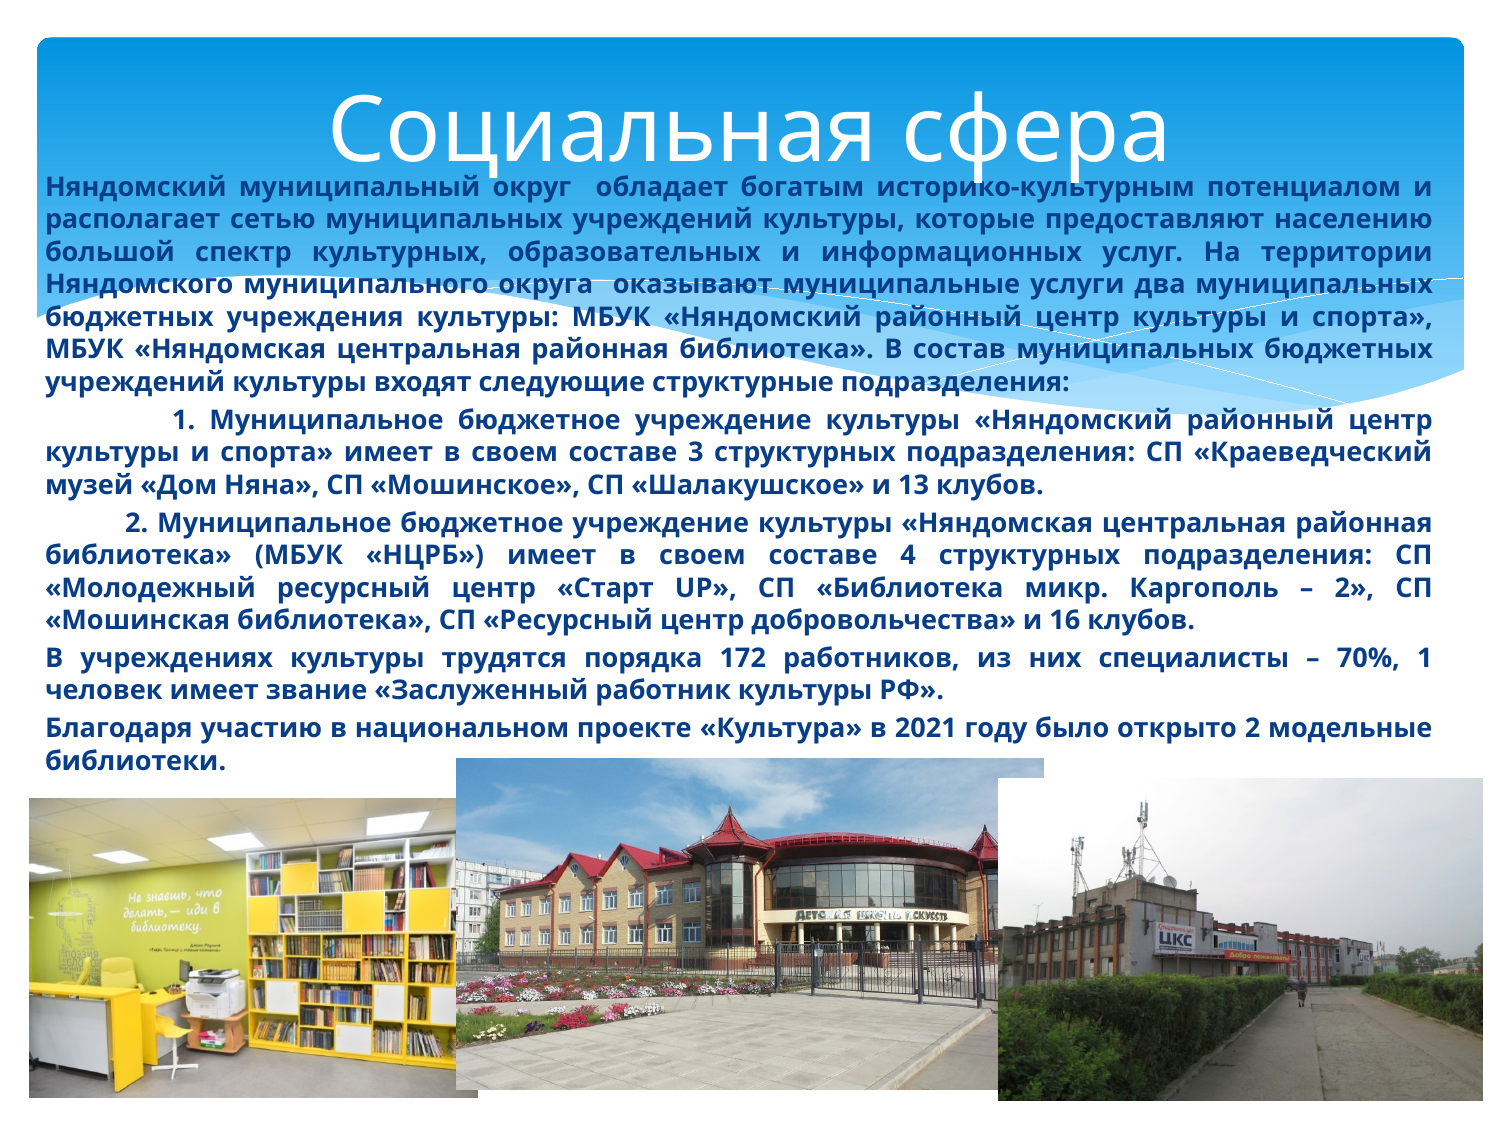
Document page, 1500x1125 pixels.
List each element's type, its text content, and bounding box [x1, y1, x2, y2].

list Няндомский муниципальный округ обладает богатым историко-культурным потенциалом и располагает сетью муниципальных учреждений культуры, которые предоставляют населению большой спектр культурных, образовательных и информационных услуг. На территории Няндомского муниципального округа оказывают муниципальные услуги два муниципальных бюджетных учреждения культуры: МБУК «Няндомский районный центр культуры и спорта», МБУК «Няндомская центральная районная библиотека». В состав муниципальных бюджетных учреждений культуры входят следующие структурные подразделения: 1. Муниципальное бюджетное учреждение культуры «Няндомский районный центр культуры и спорта» имеет в своем составе 3 структурных подразделения: СП «Краеведческий музей «Дом Няна», СП «Мошинское», СП «Шалакушское» и 13 клубов. 2. Муниципальное бюджетное учреждение культуры «Няндомская центральная районная библиотека» (МБУК «НЦРБ») имеет в своем составе 4 структурных подразделения: СП «Молодежный ресурсный центр «Старт UP», СП «Библиотека микр. Каргополь – 2», СП «Мошинская библиотека», СП «Ресурсный центр добровольчества» и 16 клубов. В учреждениях культуры трудятся порядка 172 работников, из них специалисты – 70%, 1 человек имеет звание «Заслуженный работник культуры РФ». Благодаря участию в национальном проекте «Культура» в 2021 году было открыто 2 модельные библиотеки. [30, 161, 1448, 741]
picture [29, 758, 1483, 1102]
title Социальная сфера [75, 54, 1425, 196]
